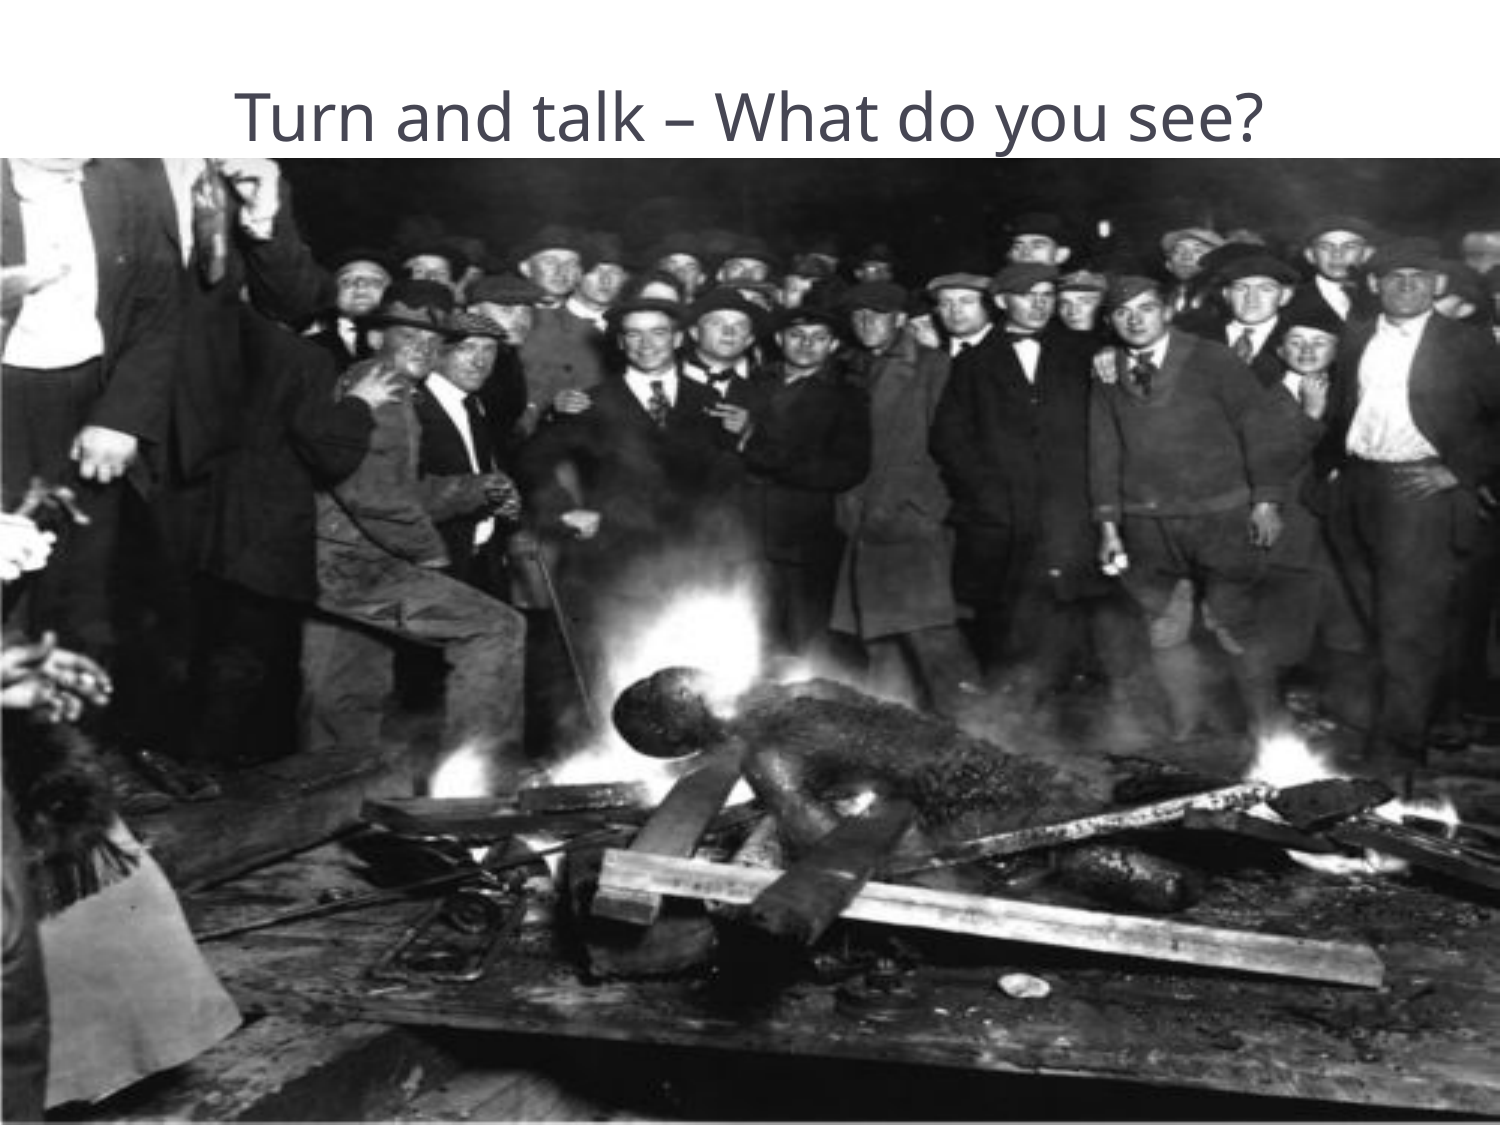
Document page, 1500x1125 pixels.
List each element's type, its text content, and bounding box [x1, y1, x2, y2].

picture [0, 157, 1500, 1125]
title Turn and talk – What do you see? [75, 0, 1425, 157]
